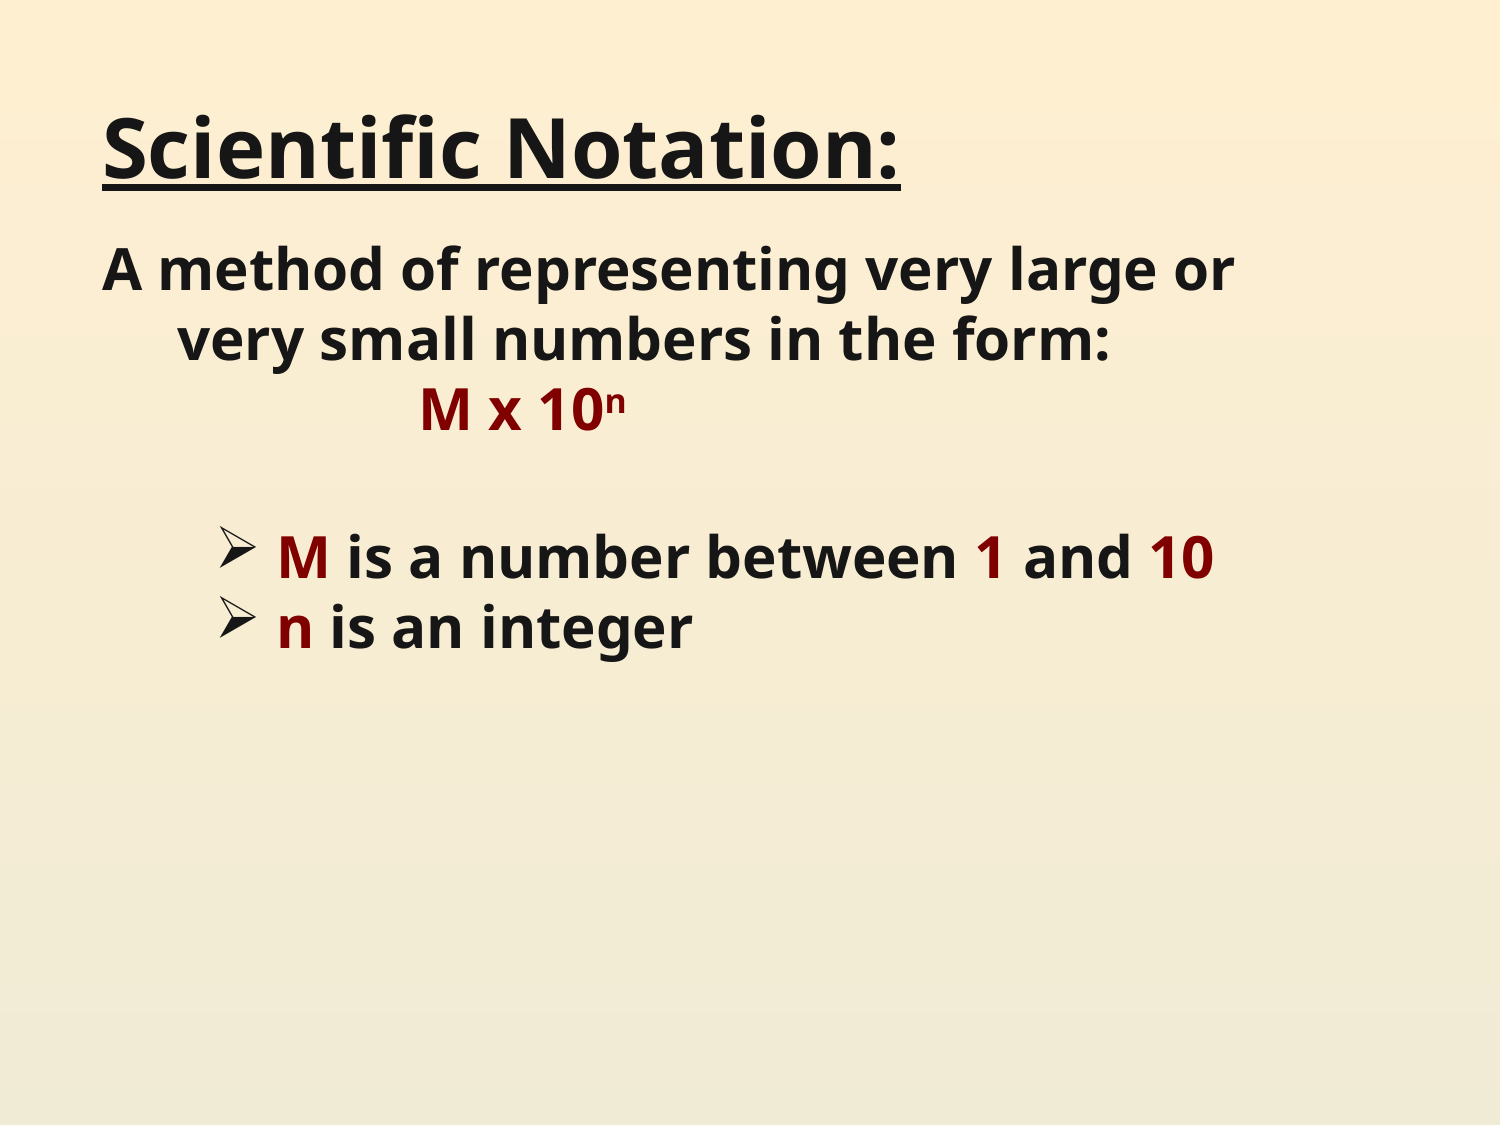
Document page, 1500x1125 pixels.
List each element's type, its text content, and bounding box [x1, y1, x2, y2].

text_box Scientific Notation: [87, 87, 1016, 203]
text_box M is a number between 1 and 10 n is an integer [199, 512, 1266, 668]
text_box A method of representing very large or very small numbers in the form: M x 10n [87, 224, 1325, 520]
